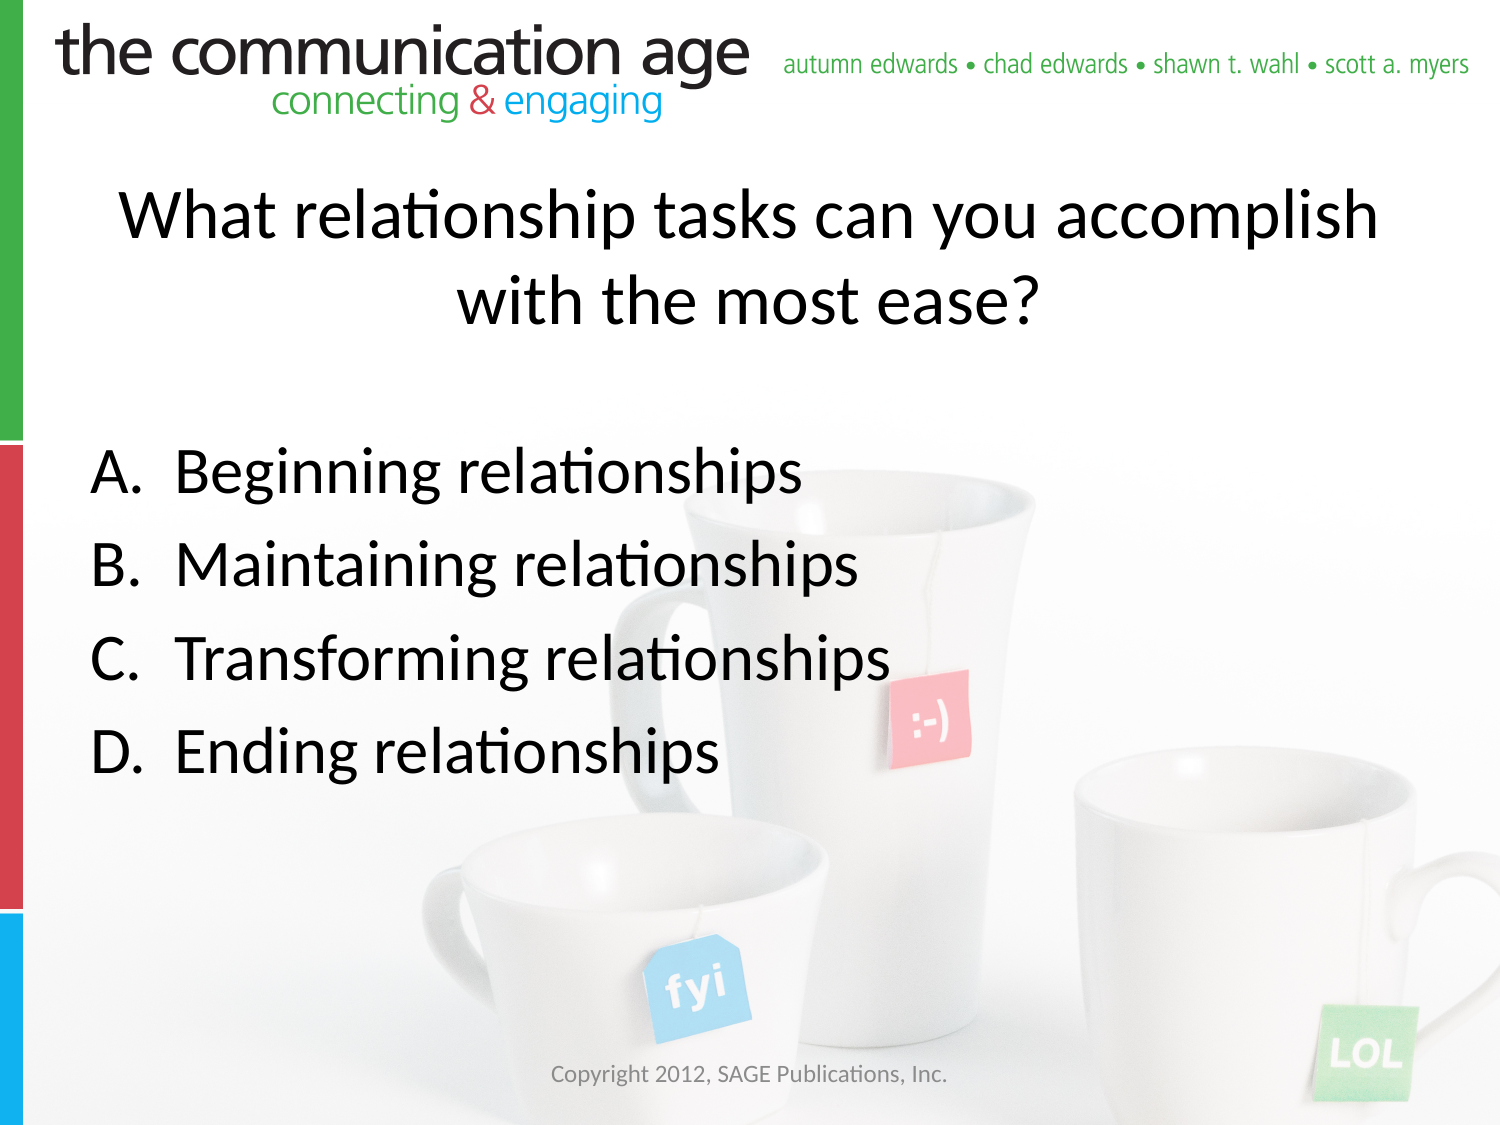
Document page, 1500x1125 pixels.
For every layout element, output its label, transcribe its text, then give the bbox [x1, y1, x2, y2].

picture [0, 0, 1500, 1125]
title What relationship tasks can you accomplish with the most ease? [75, 159, 1425, 347]
list Beginning relationships Maintaining relationships Transforming relationships Ending relationships [75, 419, 1425, 1005]
footer Copyright 2012, SAGE Publications, Inc. [512, 1042, 988, 1103]
